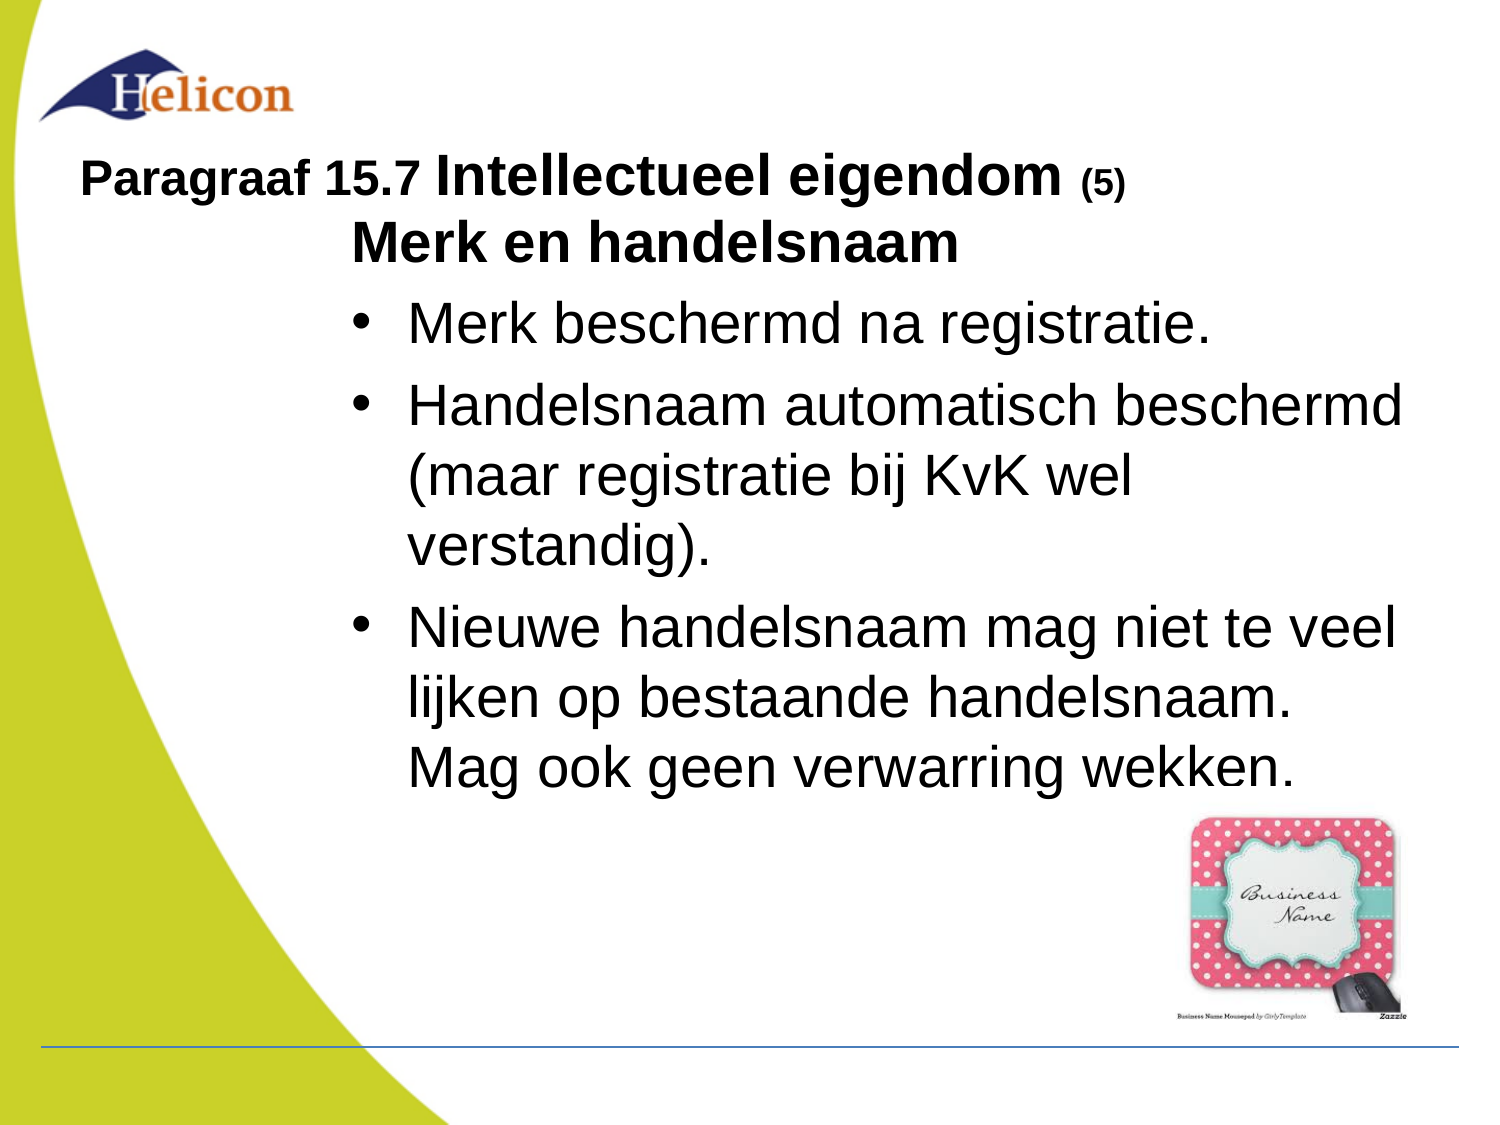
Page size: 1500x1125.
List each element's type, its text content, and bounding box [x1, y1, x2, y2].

list Merk en handelsnaam Merk beschermd na registratie. Handelsnaam automatisch beschermd (maar registratie bij KvK wel verstandig). Nieuwe handelsnaam mag niet te veel lijken op bestaande handelsnaam. Mag ook geen verwarring wekken. [336, 196, 1425, 1005]
title Paragraaf 15.7 Intellectueel eigendom (5) [64, 78, 1415, 266]
picture [0, 0, 1500, 1125]
